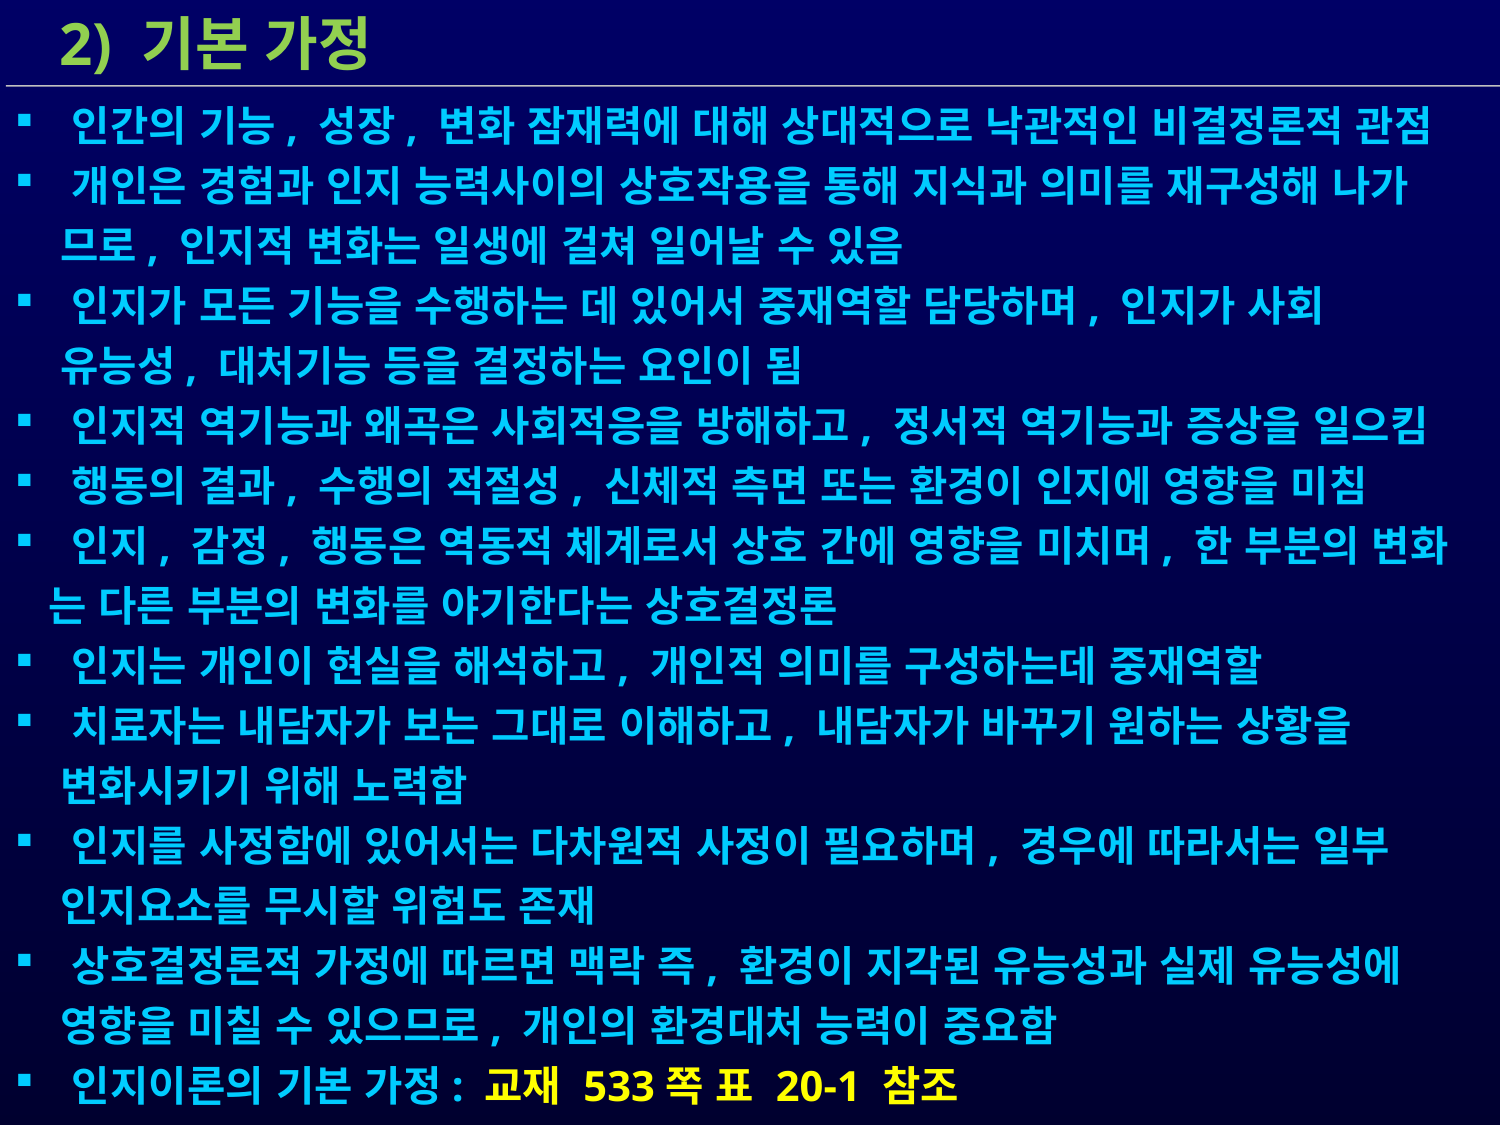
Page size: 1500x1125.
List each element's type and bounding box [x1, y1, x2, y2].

text_box [0, 0, 1500, 1121]
